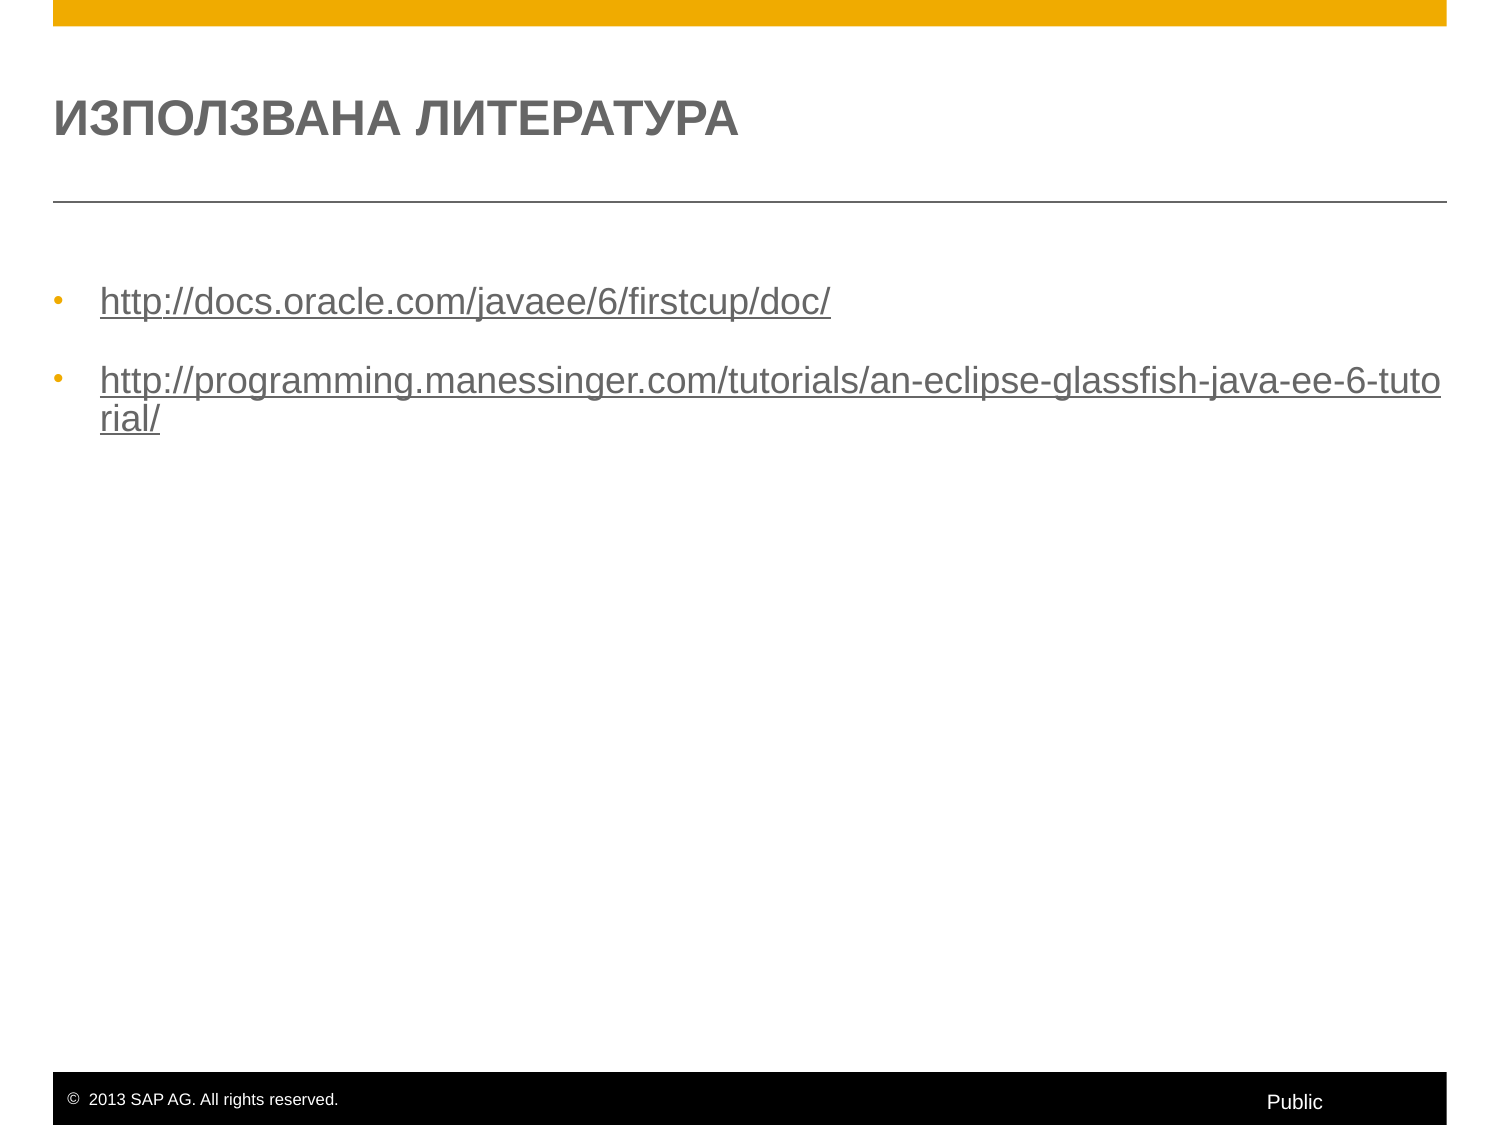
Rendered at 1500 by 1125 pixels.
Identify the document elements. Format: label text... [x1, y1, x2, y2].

list http://docs.oracle.com/javaee/6/firstcup/doc/ http://programming.manessinger.com/tutorials/an-eclipse-glassfish-java-ee-6-tutorial/ [53, 277, 1447, 998]
title ИЗПОЛЗВАНА ЛИТЕРАТУРА [53, 53, 1447, 178]
